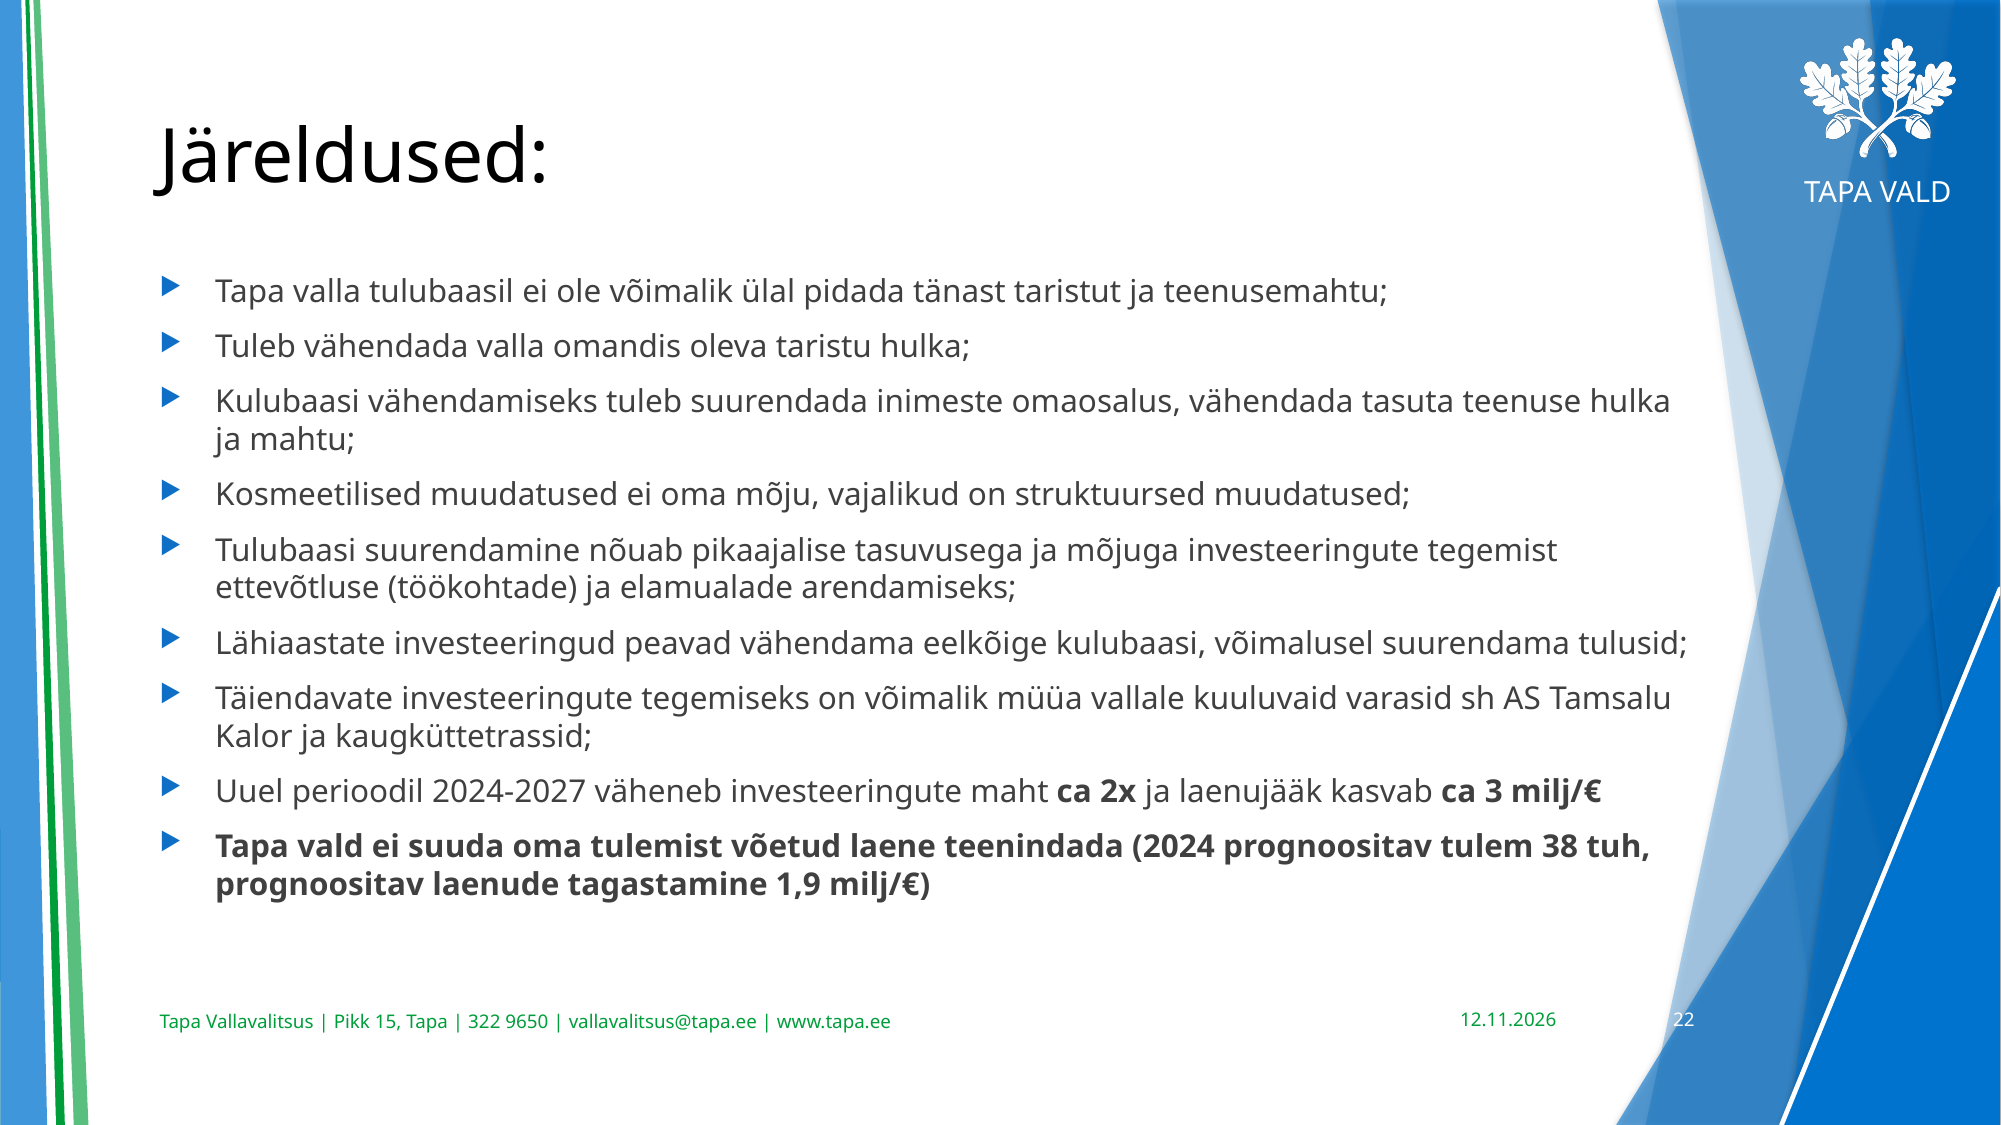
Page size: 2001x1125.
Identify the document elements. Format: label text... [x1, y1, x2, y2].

picture [1800, 38, 1956, 158]
list Tapa valla tulubaasil ei ole võimalik ülal pidada tänast taristut ja teenusemahtu; Tuleb vähendada valla omandis oleva taristu hulka; Kulubaasi vähendamiseks tuleb suurendada inimeste omaosalus, vähendada tasuta teenuse hulka ja mahtu; Kosmeetilised muudatused ei oma mõju, vajalikud on struktuursed muudatused; Tulubaasi suurendamine nõuab pikaajalise tasuvusega ja mõjuga investeeringute tegemist ettevõtluse (töökohtade) ja elamualade arendamiseks; Lähiaastate investeeringud peavad vähendama eelkõige kulubaasi, võimalusel suurendama tulusid; Täiendavate investeeringute tegemiseks on võimalik müüa vallale kuuluvaid varasid sh AS Tamsalu Kalor ja kaugküttetrassid; Uuel perioodil 2024-2027 väheneb investeeringute maht ca 2x ja laenujääk kasvab ca 3 milj/€ Tapa vald ei suuda oma tulemist võetud laene teenindada (2024 prognoositav tulem 38 tuh, prognoositav laenude tagastamine 1,9 milj/€) [144, 208, 1710, 953]
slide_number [1421, 990, 1572, 1051]
title Järeldused: [144, 99, 1710, 208]
slide_number 22 [1597, 990, 1710, 1051]
footer Tapa Vallavalitsus | Pikk 15, Tapa | 322 9650 | vallavalitsus@tapa.ee | www.tapa.ee [144, 992, 1396, 1053]
